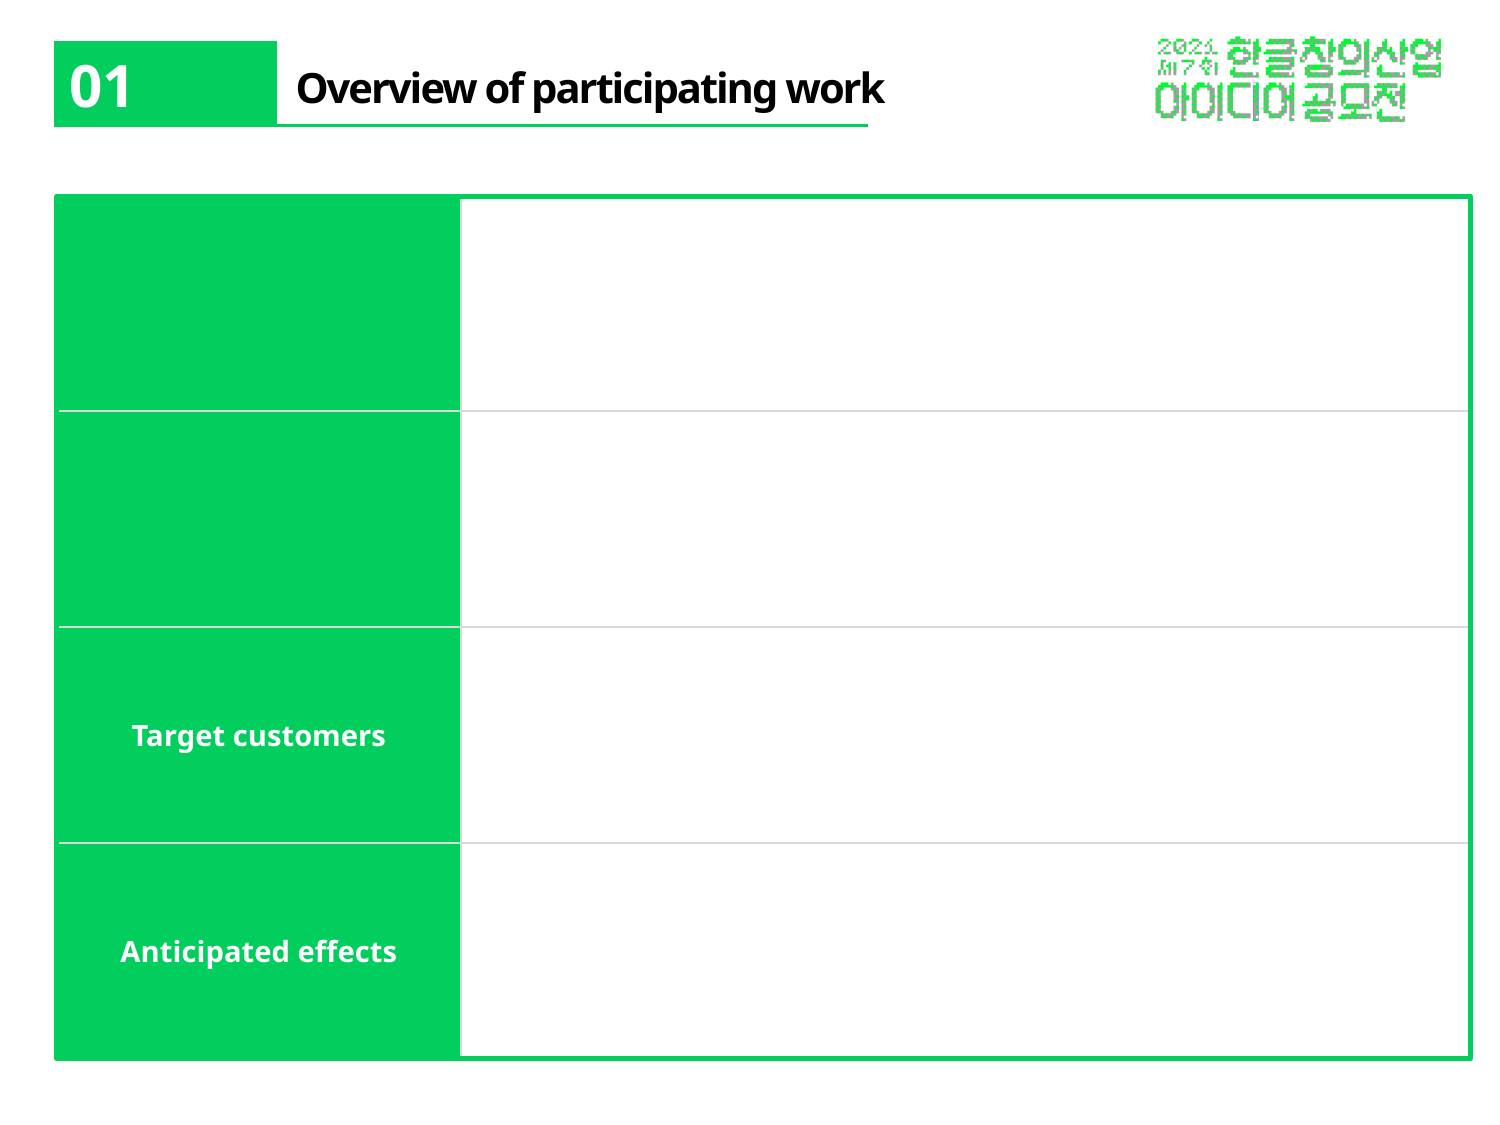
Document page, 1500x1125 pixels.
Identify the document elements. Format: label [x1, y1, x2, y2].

picture [1151, 31, 1444, 126]
text_box [54, 194, 1473, 1061]
